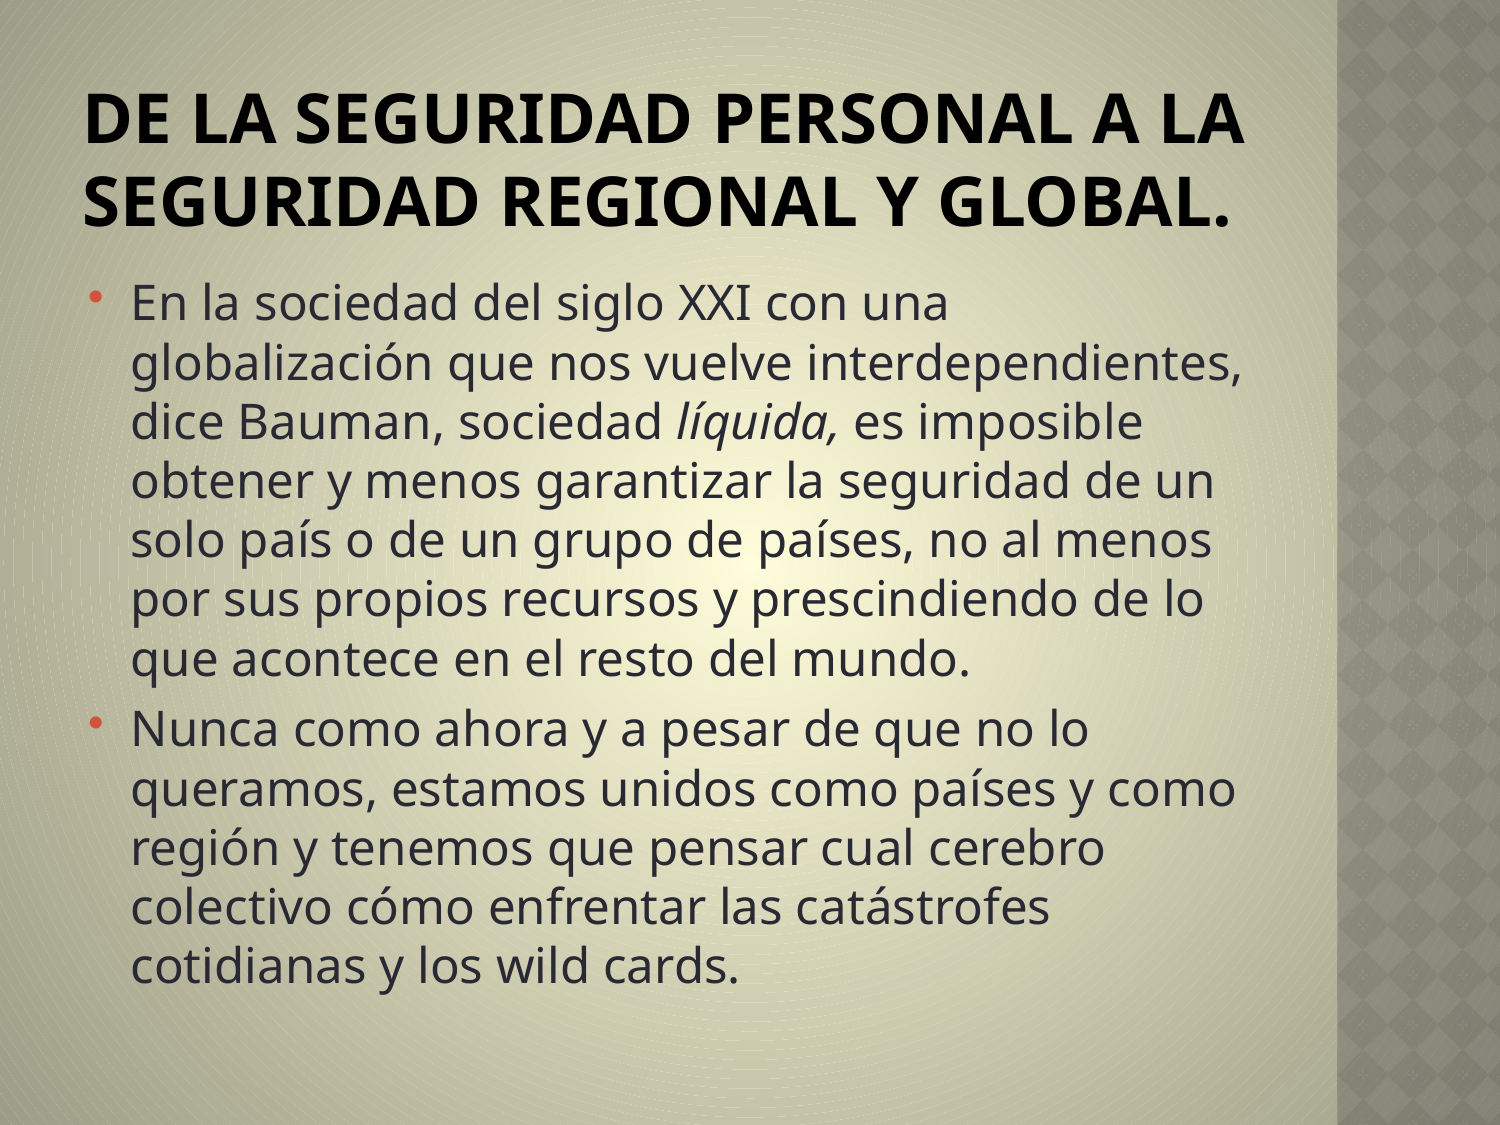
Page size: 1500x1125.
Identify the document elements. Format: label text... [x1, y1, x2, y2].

list En la sociedad del siglo XXI con una globalización que nos vuelve interdependientes, dice Bauman, sociedad líquida, es imposible obtener y menos garantizar la seguridad de un solo país o de un grupo de países, no al menos por sus propios recursos y prescindiendo de lo que acontece en el resto del mundo. Nunca como ahora y a pesar de que no lo queramos, estamos unidos como países y como región y tenemos que pensar cual cerebro colectivo cómo enfrentar las catástrofes cotidianas y los wild cards. [75, 264, 1263, 1059]
title De la seguridad personal a la seguridad regional y global. [75, 52, 1263, 240]
